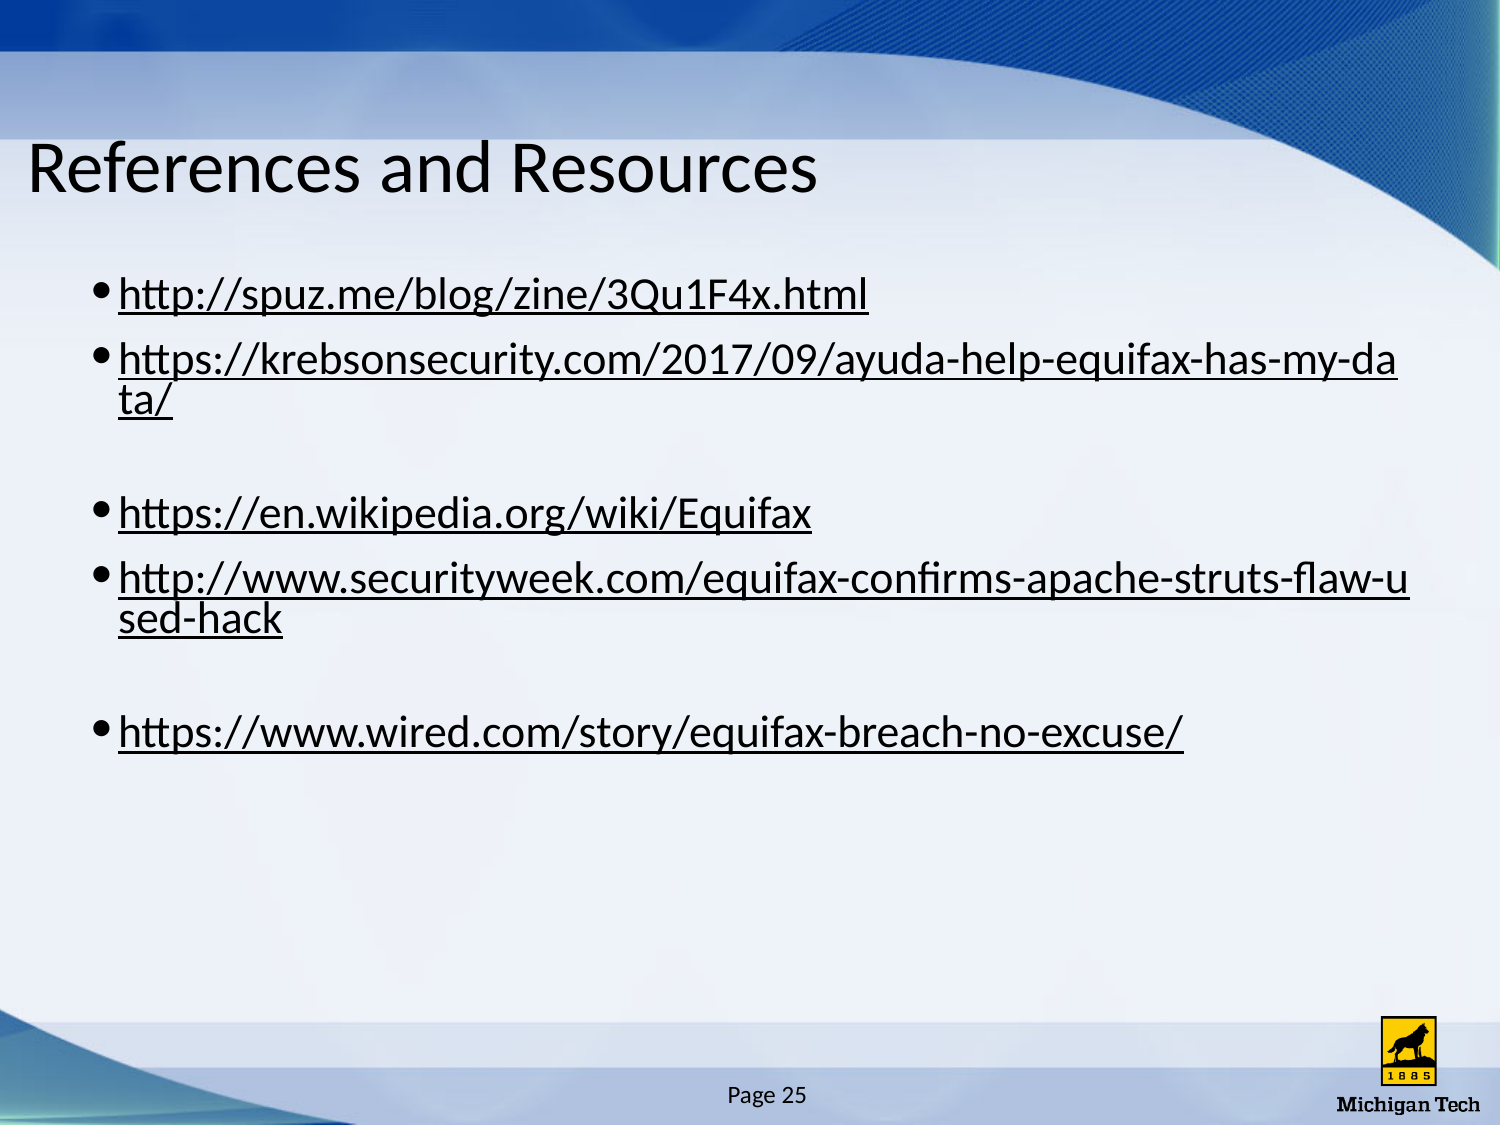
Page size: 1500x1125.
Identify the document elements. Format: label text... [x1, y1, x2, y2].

list http://spuz.me/blog/zine/3Qu1F4x.html https://krebsonsecurity.com/2017/09/ayuda-help-equifax-has-my-data/ https://en.wikipedia.org/wiki/Equifax http://www.securityweek.com/equifax-confirms-apache-struts-flaw-used-hack https://www.wired.com/story/equifax-breach-no-excuse/ [75, 262, 1425, 1063]
picture [0, 0, 1500, 1125]
title References and Resources [12, 75, 1263, 263]
